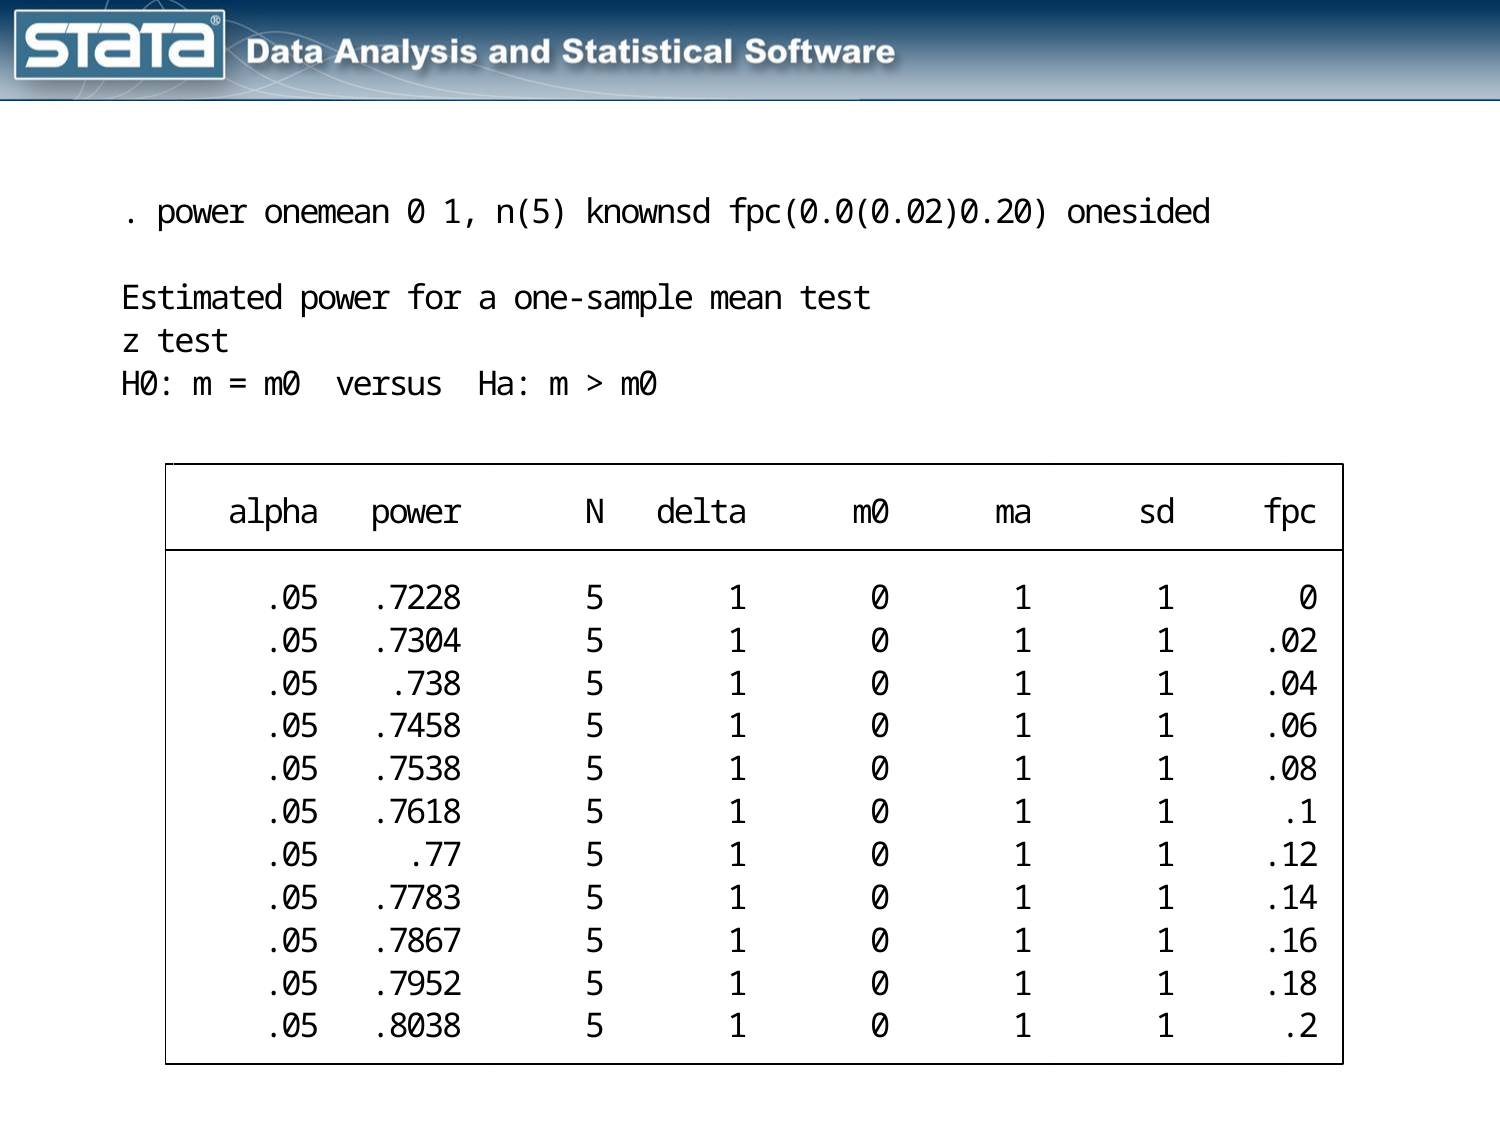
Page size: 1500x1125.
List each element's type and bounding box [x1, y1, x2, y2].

picture [115, 187, 1385, 1088]
picture [0, 0, 1500, 102]
